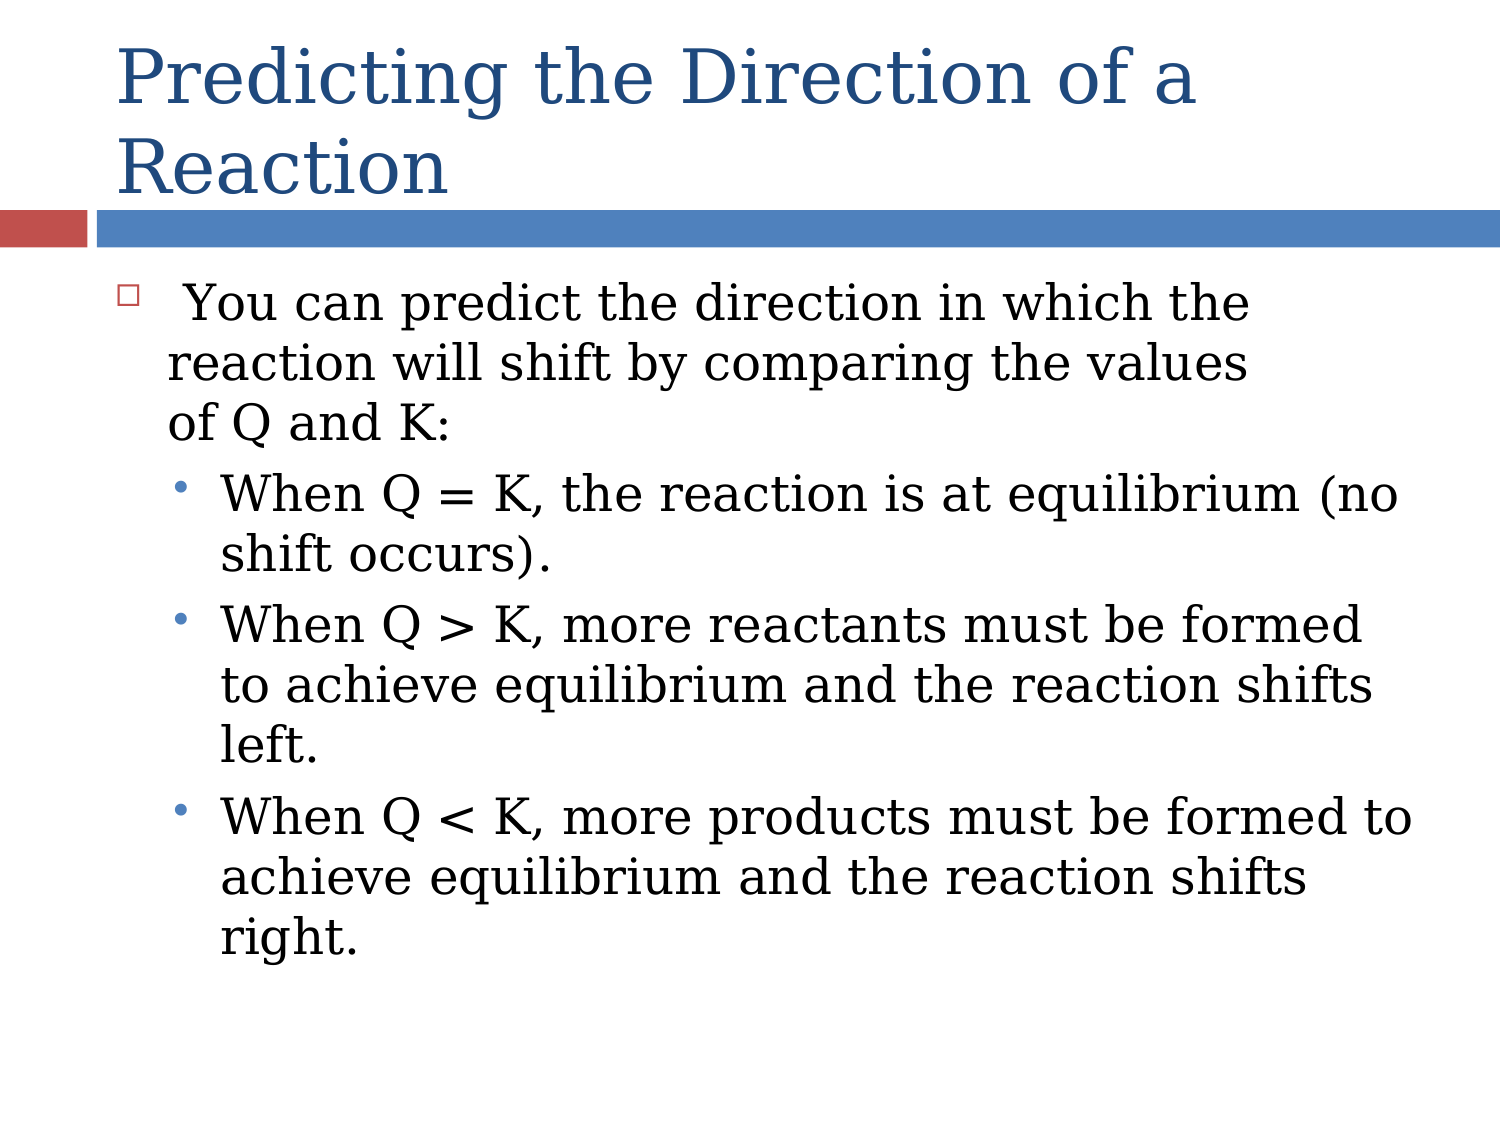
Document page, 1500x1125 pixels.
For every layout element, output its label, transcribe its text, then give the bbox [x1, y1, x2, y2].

list You can predict the direction in which the reaction will shift by comparing the values of Q and K: When Q = K, the reaction is at equilibrium (no shift occurs). When Q > K, more reactants must be formed to achieve equilibrium and the reaction shifts left. When Q < K, more products must be formed to achieve equilibrium and the reaction shifts right. [100, 262, 1438, 1000]
title Predicting the Direction of a Reaction [100, 37, 1438, 200]
